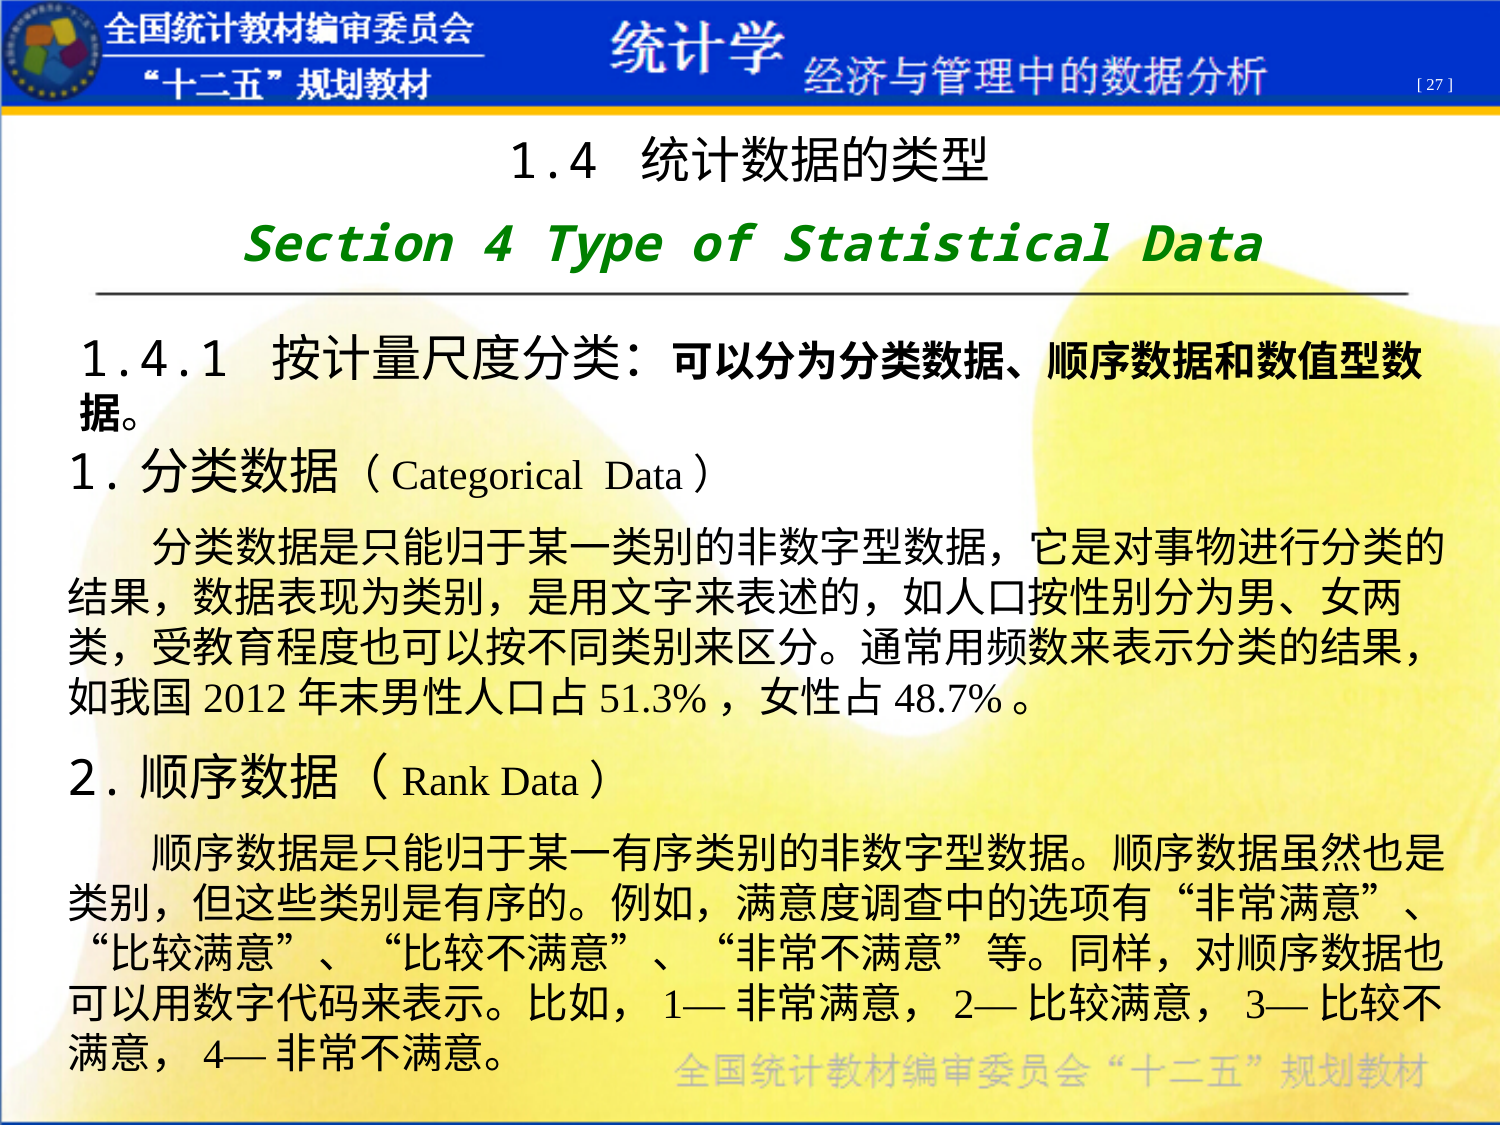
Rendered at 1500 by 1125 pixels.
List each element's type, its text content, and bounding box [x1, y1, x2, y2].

picture [0, 0, 1500, 1125]
text_box 1.分类数据（Categorical Data） 分类数据是只能归于某一类别的非数字型数据，它是对事物进行分类的结果，数据表现为类别，是用文字来表述的，如人口按性别分为男、女两类，受教育程度也可以按不同类别来区分。通常用频数来表示分类的结果，如我国2012年末男性人口占51.3%，女性占48.7%。 2.顺序数据（Rank Data） 顺序数据是只能归于某一有序类别的非数字型数据。顺序数据虽然也是类别，但这些类别是有序的。例如，满意度调查中的选项有“非常满意”、“比较满意”、“比较不满意”、“非常不满意”等。同样，对顺序数据也可以用数字代码来表示。比如，1—非常满意，2—比较满意，3—比较不满意，4—非常不满意。 [53, 432, 1471, 1085]
text_box [ 27 ] [1364, 66, 1468, 142]
text_box Section 4 Type of Statistical Data [64, 203, 1436, 279]
text_box 1.4 统计数据的类型 [64, 121, 1436, 196]
text_box 1.4.1 按计量尺度分类：可以分为分类数据、顺序数据和数值型数据。 [64, 319, 1447, 432]
